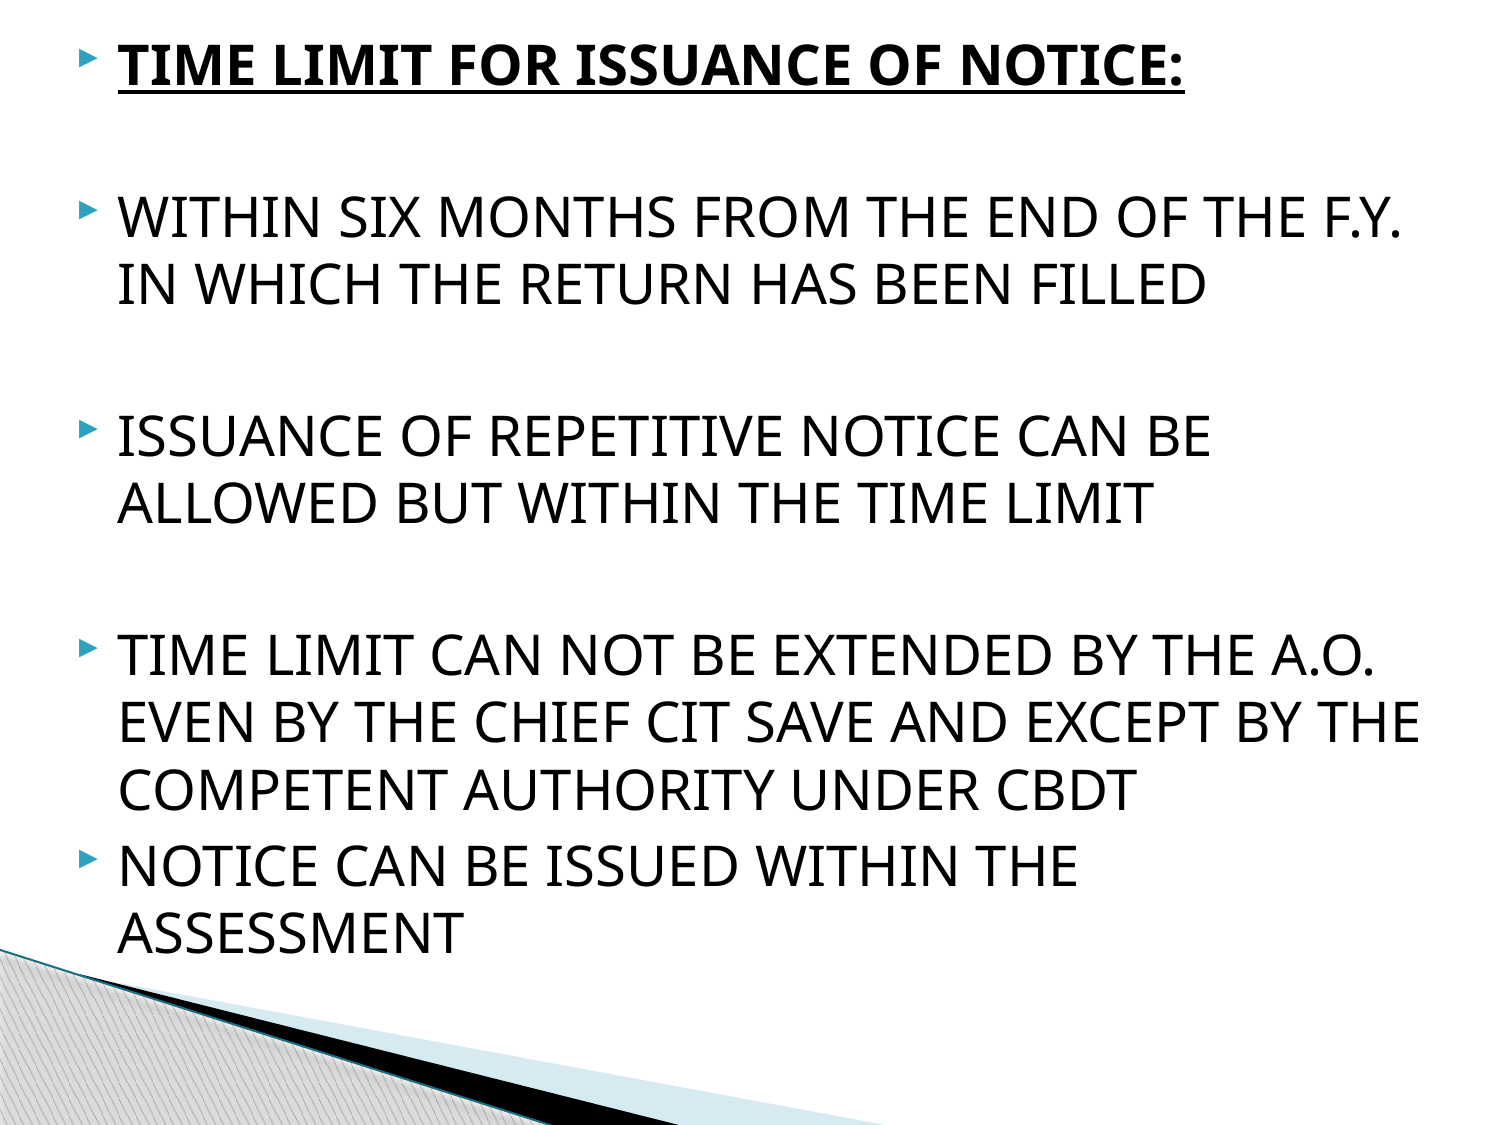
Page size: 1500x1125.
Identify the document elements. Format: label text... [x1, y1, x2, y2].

list TIME LIMIT FOR ISSUANCE OF NOTICE: WITHIN SIX MONTHS FROM THE END OF THE F.Y. IN WHICH THE RETURN HAS BEEN FILLED ISSUANCE OF REPETITIVE NOTICE CAN BE ALLOWED BUT WITHIN THE TIME LIMIT TIME LIMIT CAN NOT BE EXTENDED BY THE A.O. EVEN BY THE CHIEF CIT SAVE AND EXCEPT BY THE COMPETENT AUTHORITY UNDER CBDT NOTICE CAN BE ISSUED WITHIN THE ASSESSMENT [42, 21, 1443, 986]
